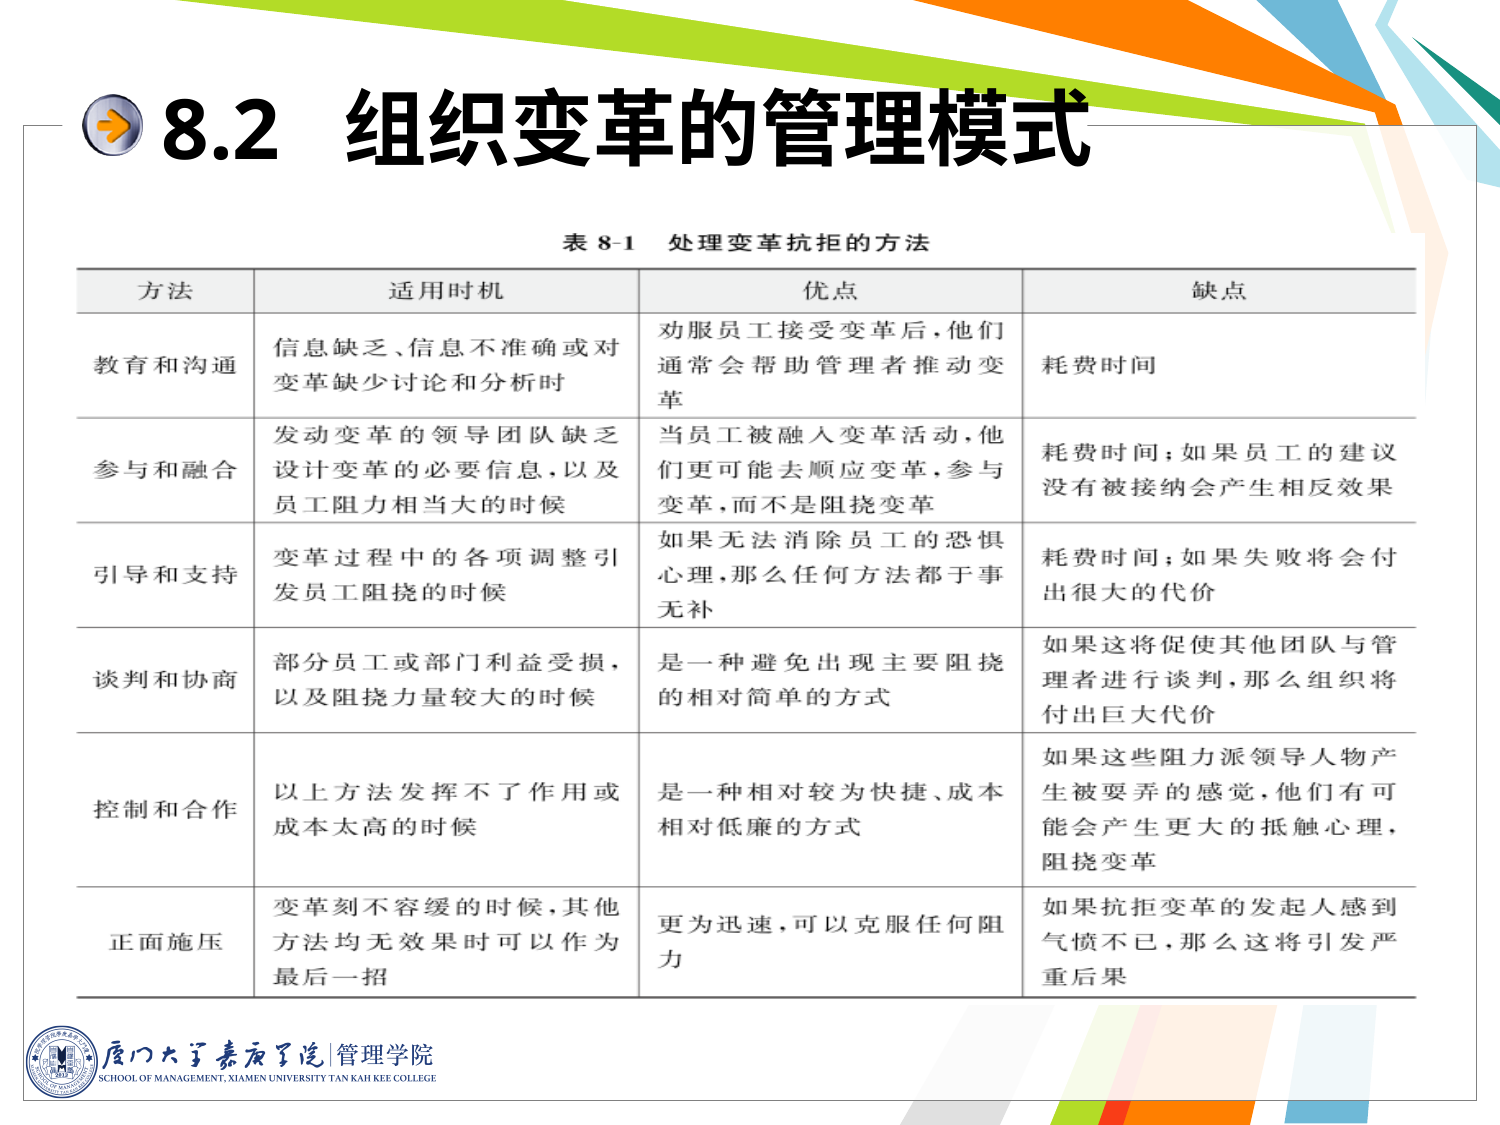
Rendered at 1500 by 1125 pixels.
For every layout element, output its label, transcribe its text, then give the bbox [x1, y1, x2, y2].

picture [24, 1024, 438, 1100]
title 8.2 组织变革的管理模式 [125, 32, 1159, 220]
picture [82, 94, 125, 156]
picture [74, 233, 1426, 1006]
